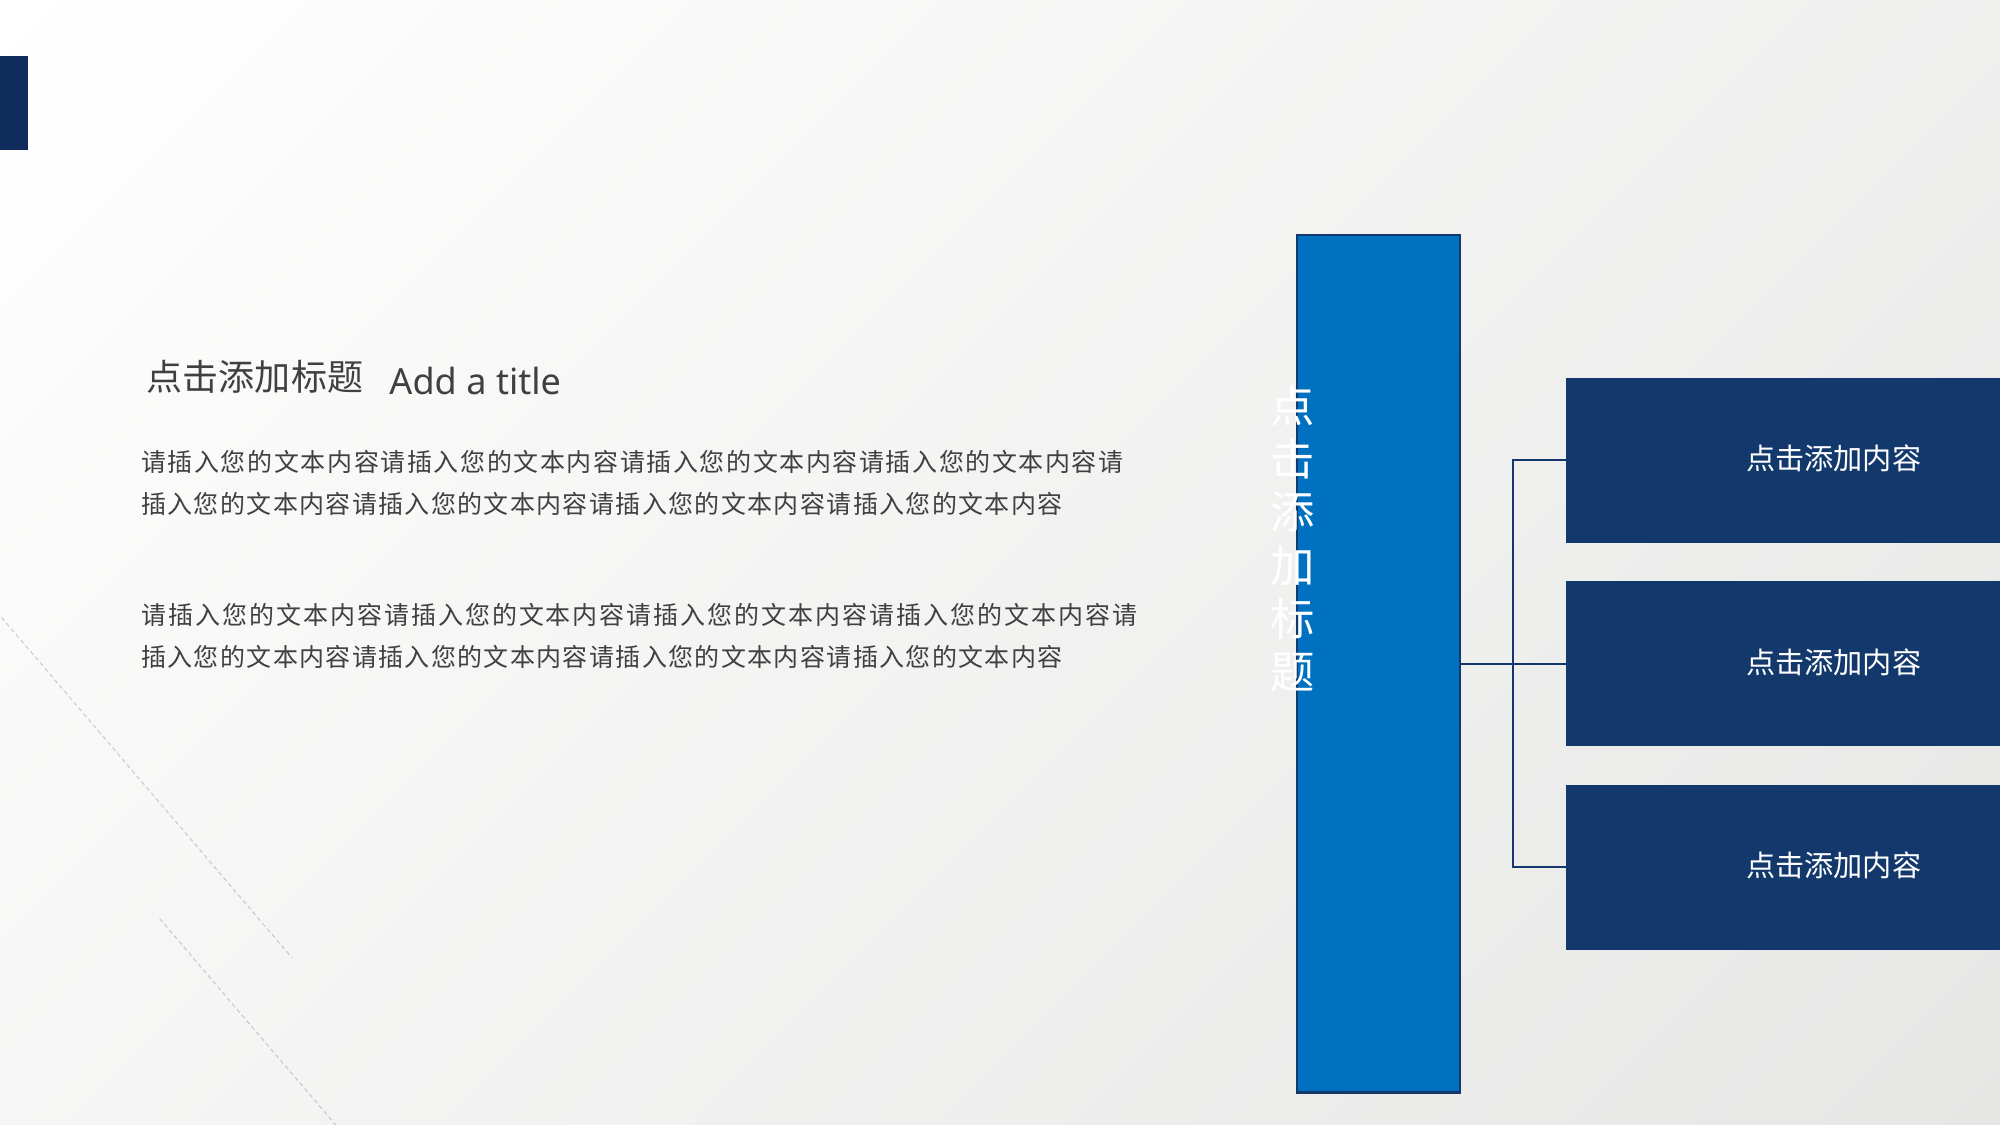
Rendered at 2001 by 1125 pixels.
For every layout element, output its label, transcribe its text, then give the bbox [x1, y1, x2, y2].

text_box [131, 325, 611, 407]
text_box 请插入您的文本内容请插入您的文本内容请插入您的文本内容请插入您的文本内容请插入您的文本内容请插入您的文本内容请插入您的文本内容请插入您的文本内容 [126, 427, 1055, 526]
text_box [1055, 235, 2000, 879]
text_box 请插入您的文本内容请插入您的文本内容请插入您的文本内容请插入您的文本内容请插入您的文本内容请插入您的文本内容请插入您的文本内容请插入您的文本内容 [126, 580, 1055, 679]
